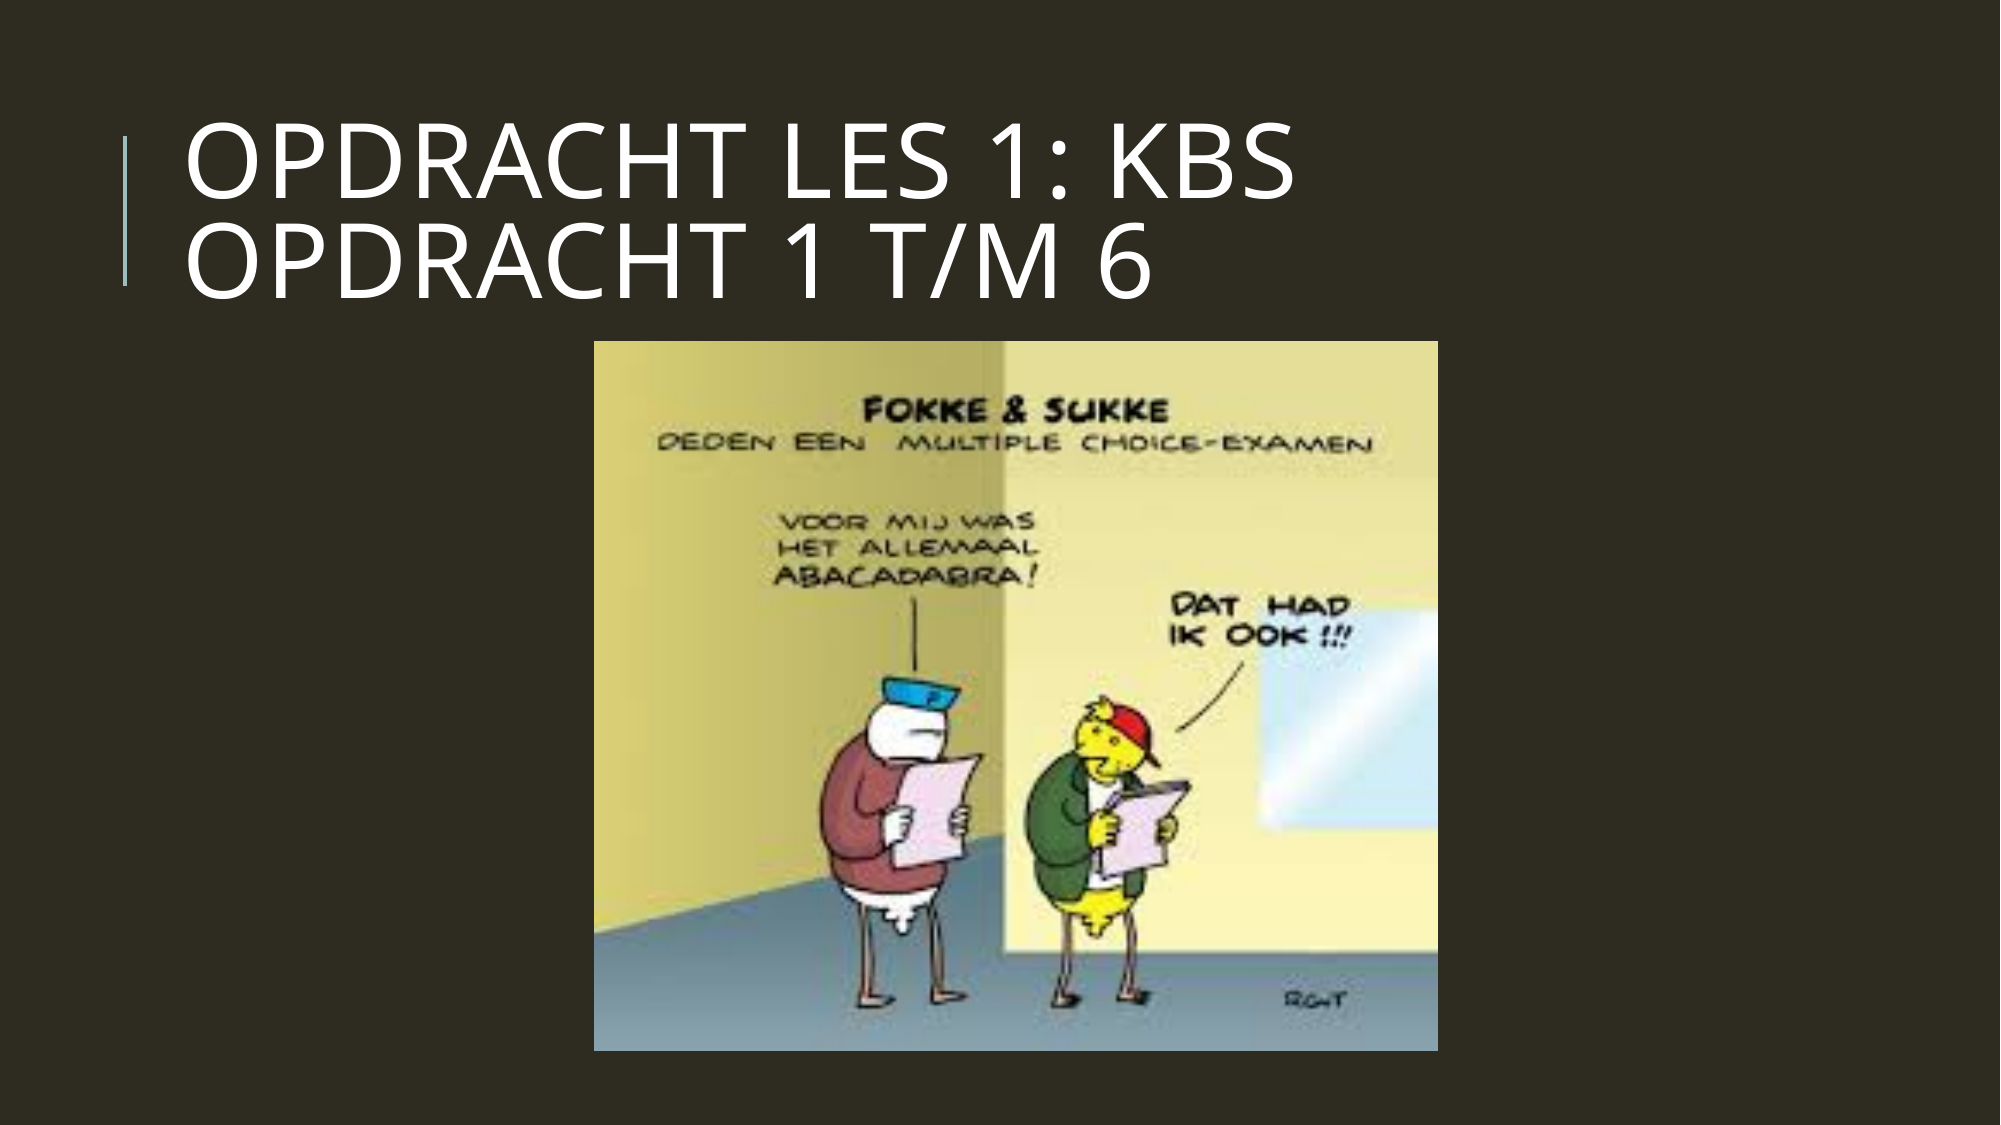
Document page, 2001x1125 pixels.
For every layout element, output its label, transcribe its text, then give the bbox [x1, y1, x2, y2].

picture [594, 341, 1439, 1051]
title Opdracht les 1: KBS opdracht 1 T/m 6 [168, 96, 1763, 342]
